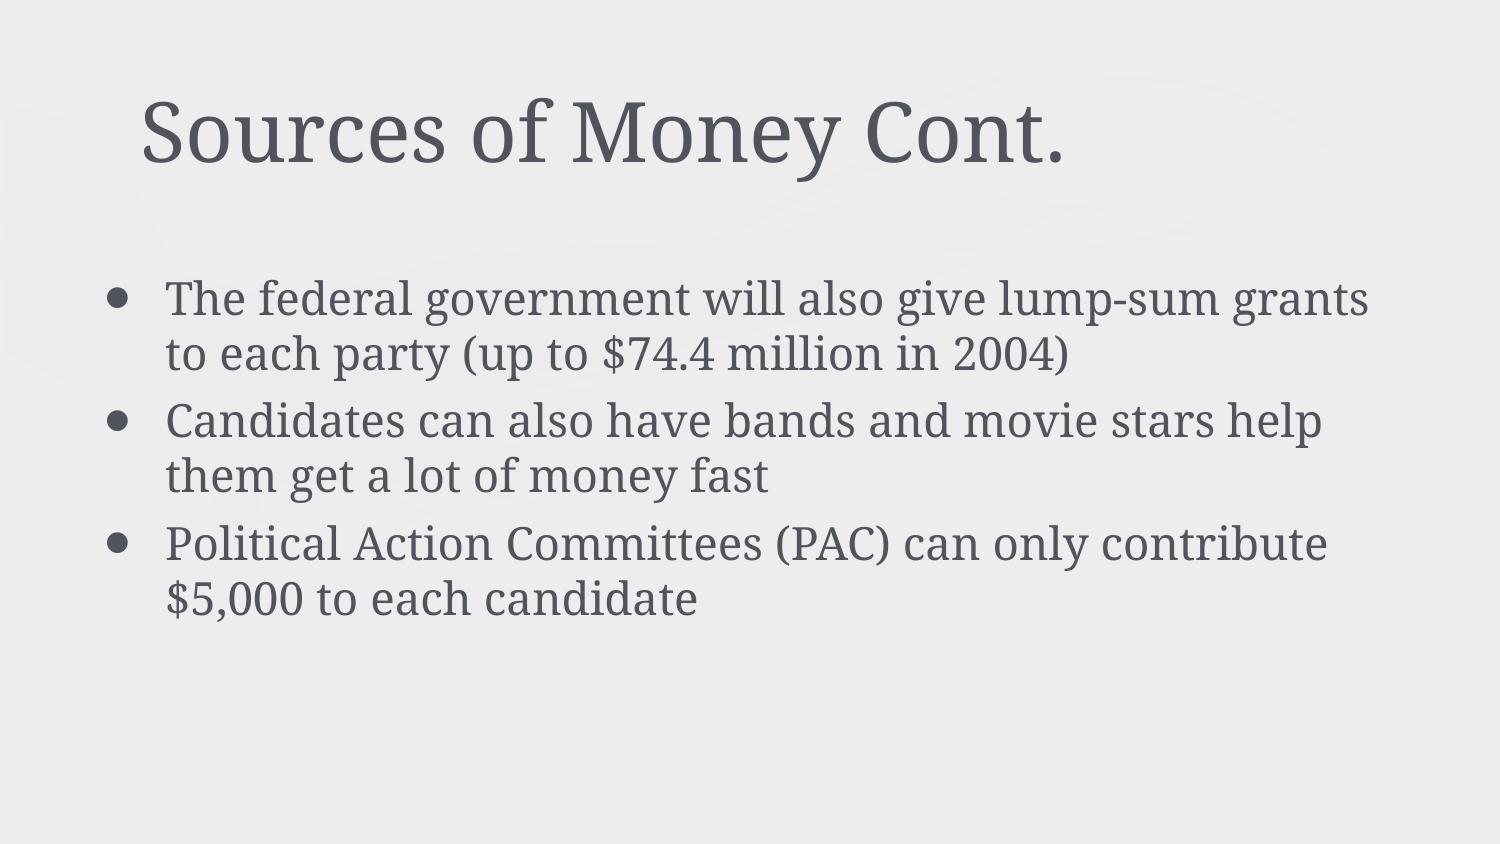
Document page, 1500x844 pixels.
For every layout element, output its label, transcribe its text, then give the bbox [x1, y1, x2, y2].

title Sources of Money Cont. [75, 22, 1425, 195]
list The federal government will also give lump-sum grants to each party (up to $74.4 million in 2004) Candidates can also have bands and movie stars help them get a lot of money fast Political Action Committees (PAC) can only contribute $5,000 to each candidate [75, 254, 1425, 844]
